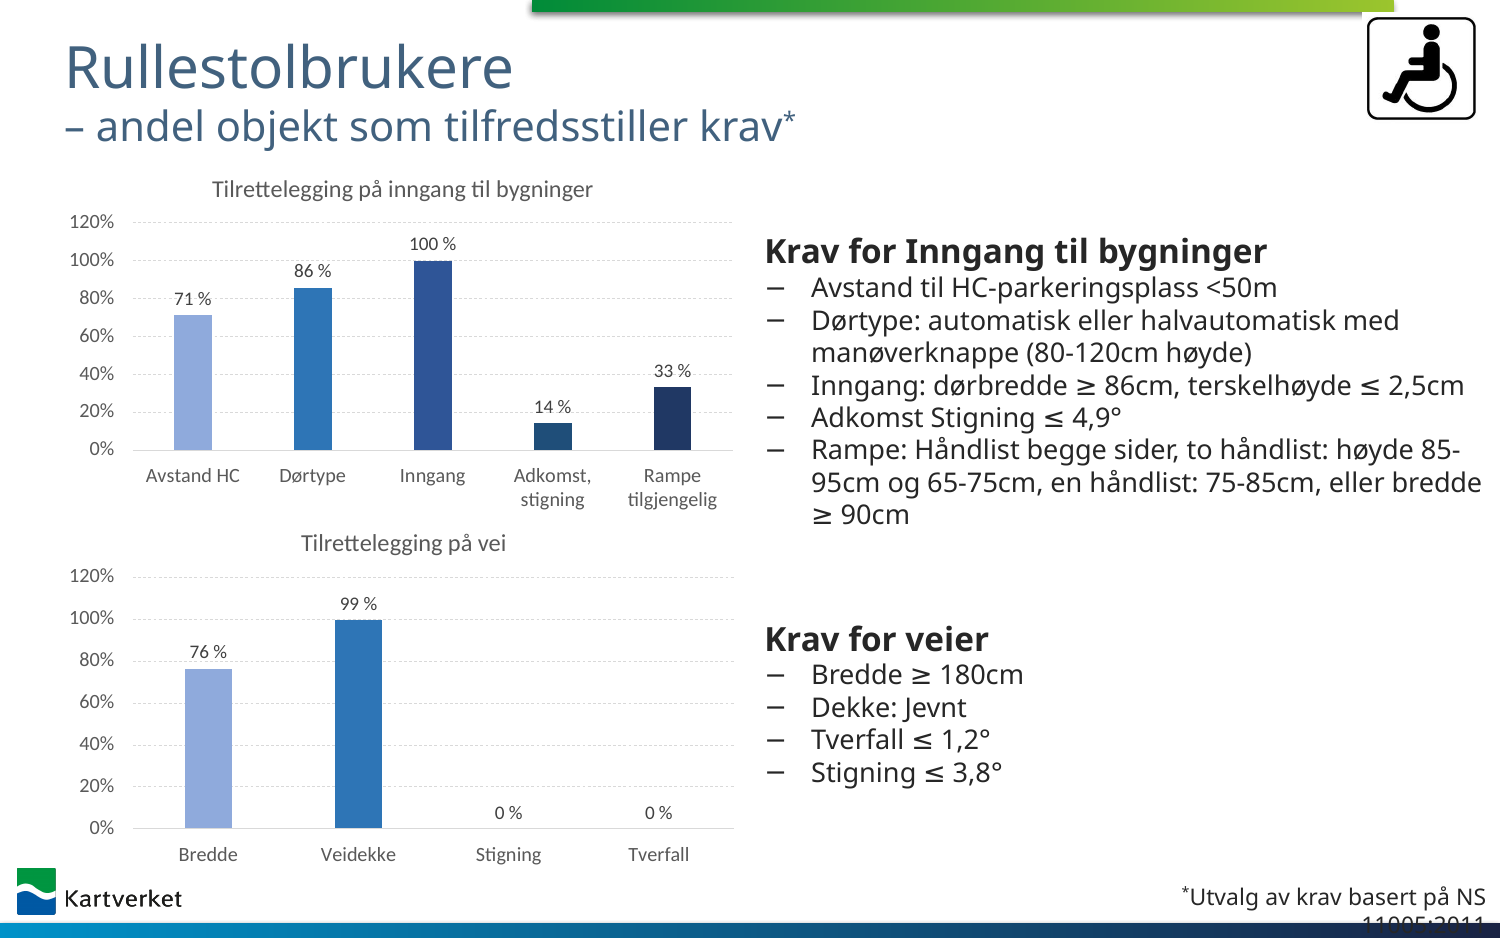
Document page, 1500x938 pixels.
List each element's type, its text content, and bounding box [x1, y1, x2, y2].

text_box Krav for veier Bredde ≥ 180cm Dekke: Jevnt Tverfall ≤ 1,2° Stigning ≤ 3,8° [749, 610, 1500, 795]
picture [62, 520, 746, 874]
text_box *Utvalg av krav basert på NS 11005:2011 [1068, 873, 1500, 938]
picture [1362, 12, 1481, 126]
picture [62, 166, 744, 519]
text_box Rullestolbrukere – andel objekt som tilfredsstiller krav* [49, 25, 1431, 158]
text_box Krav for Inngang til bygninger Avstand til HC-parkeringsplass <50m Dørtype: automatisk eller halvautomatisk med manøverknappe (80-120cm høyde) Inngang: dørbredde ≥ 86cm, terskelhøyde ≤ 2,5cm Adkomst Stigning ≤ 4,9° Rampe: Håndlist begge sider, to håndlist: høyde 85-95cm og 65-75cm, en håndlist: 75-85cm, eller bredde ≥ 90cm [749, 223, 1500, 538]
